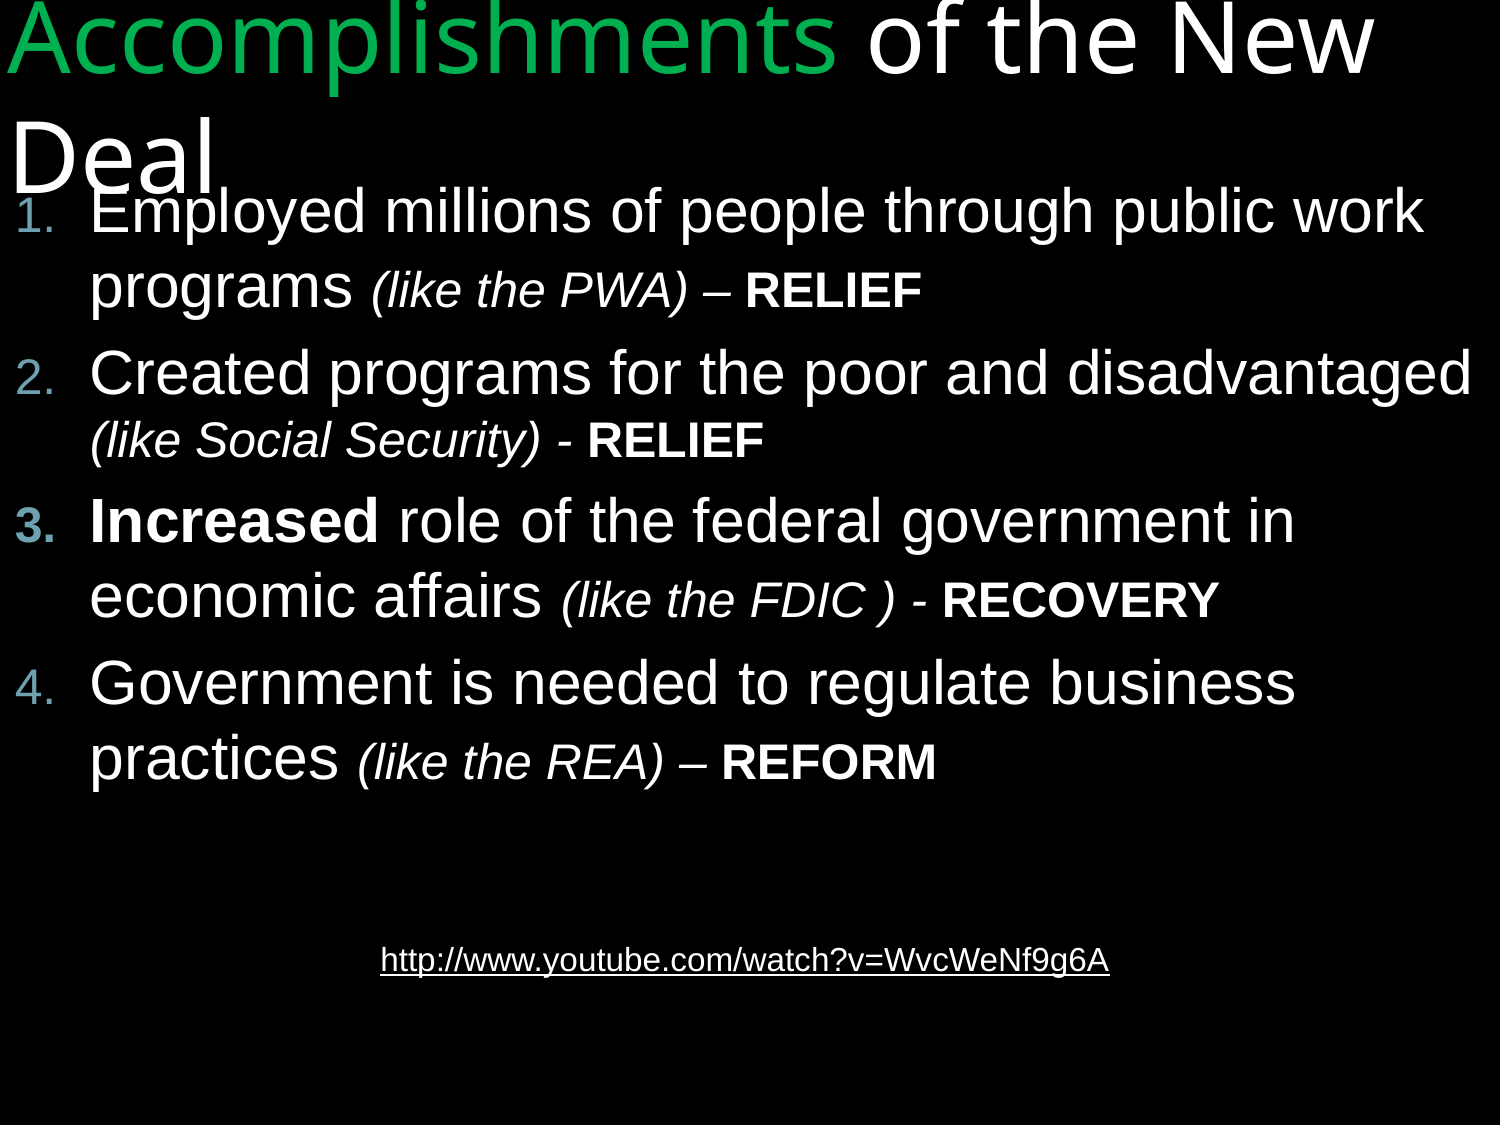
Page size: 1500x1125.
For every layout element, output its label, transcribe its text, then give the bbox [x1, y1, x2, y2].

list Employed millions of people through public work programs (like the PWA) – RELIEF Created programs for the poor and disadvantaged (like Social Security) - RELIEF Increased role of the federal government in economic affairs (like the FDIC ) - RECOVERY Government is needed to regulate business practices (like the REA) – REFORM http://www.youtube.com/watch?v=WvcWeNf9g6A [0, 162, 1500, 1125]
title Accomplishments of the New Deal [0, 0, 1500, 162]
